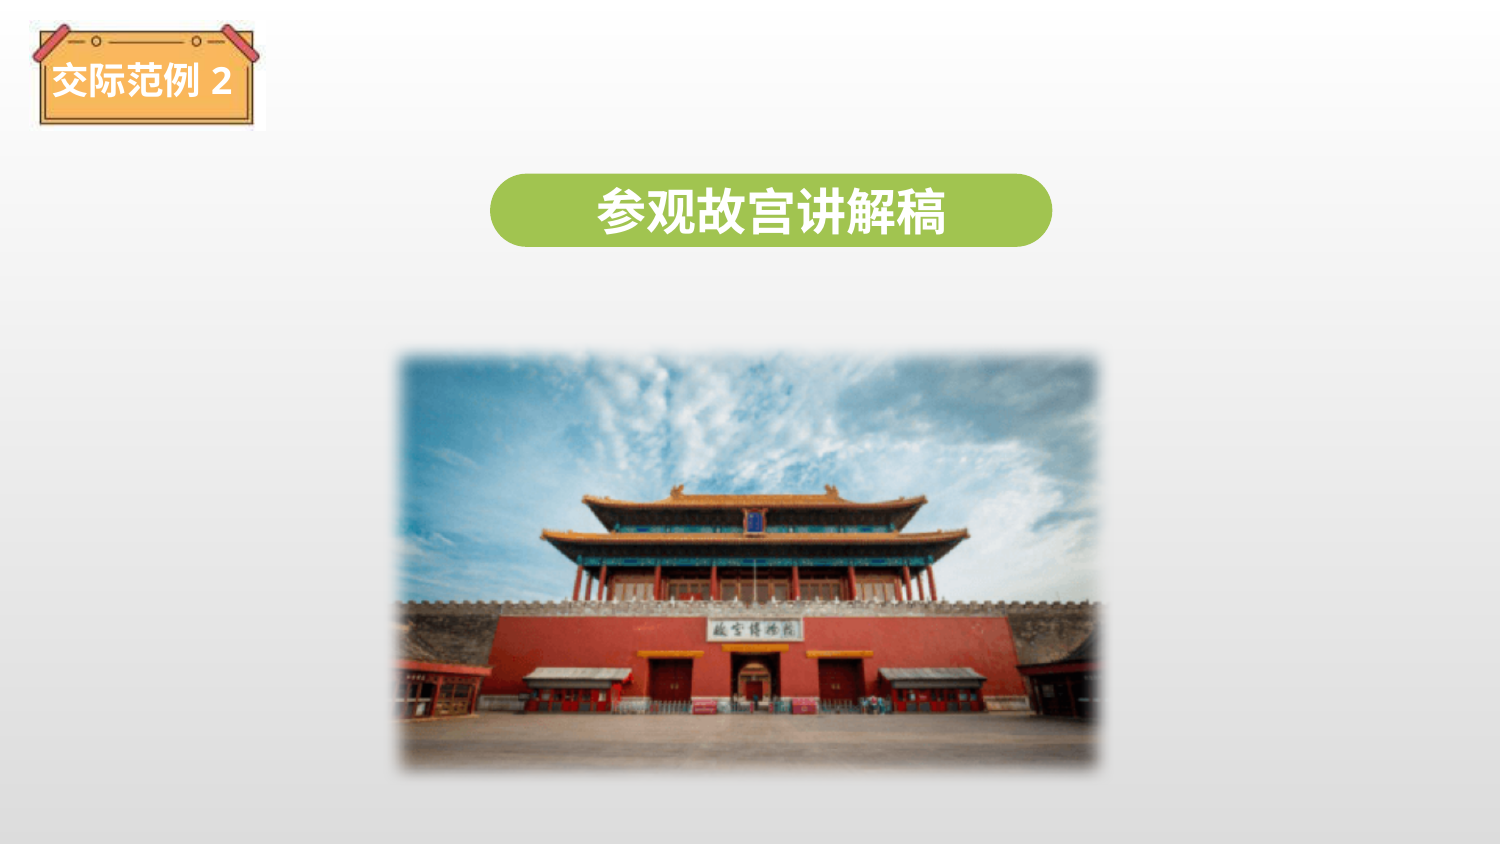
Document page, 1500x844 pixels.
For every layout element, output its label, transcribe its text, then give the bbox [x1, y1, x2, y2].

picture [29, 20, 266, 131]
picture [383, 339, 1114, 786]
text_box 参观故宫讲解稿 [488, 172, 1054, 248]
